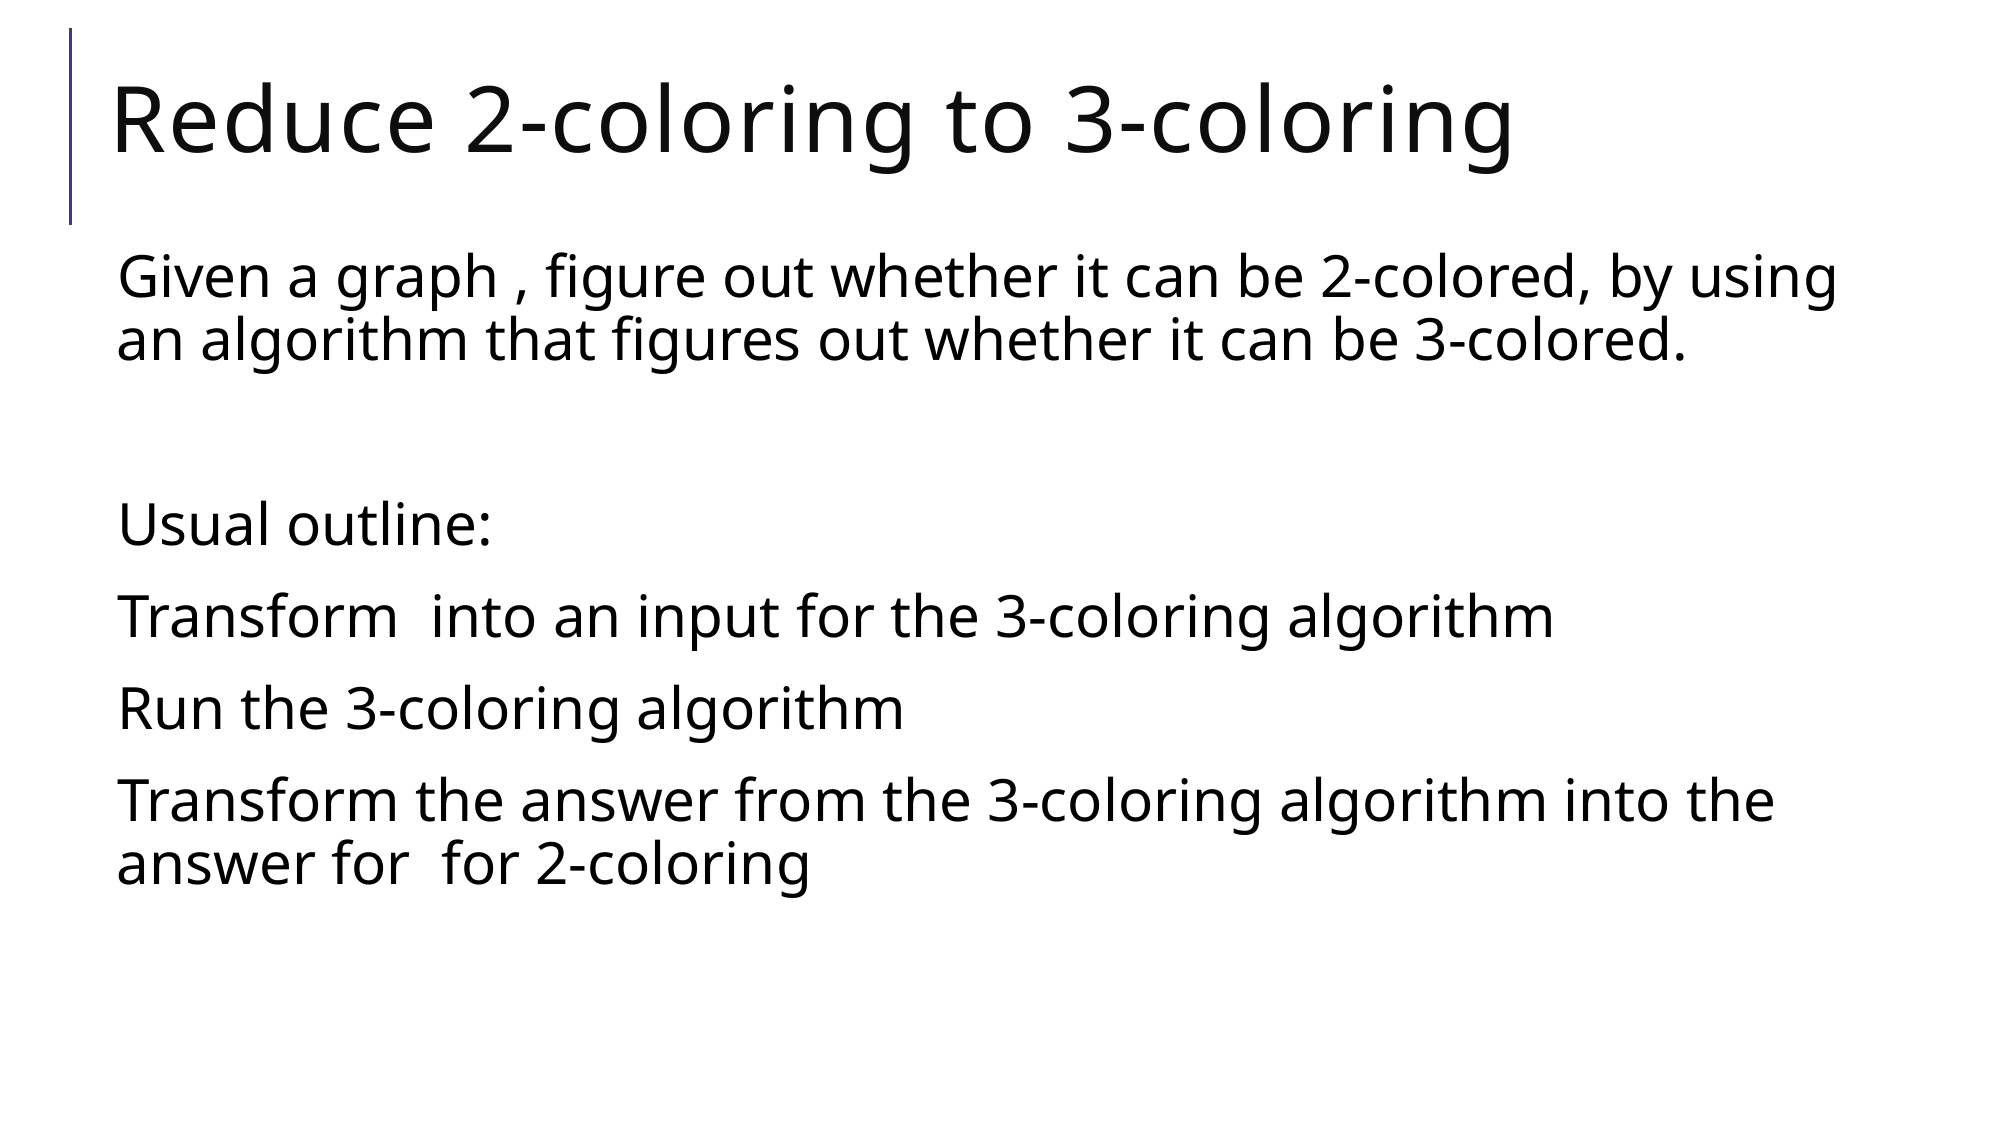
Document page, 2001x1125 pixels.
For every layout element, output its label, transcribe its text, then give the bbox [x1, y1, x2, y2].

title Reduce 2-coloring to 3-coloring [94, 43, 1930, 210]
